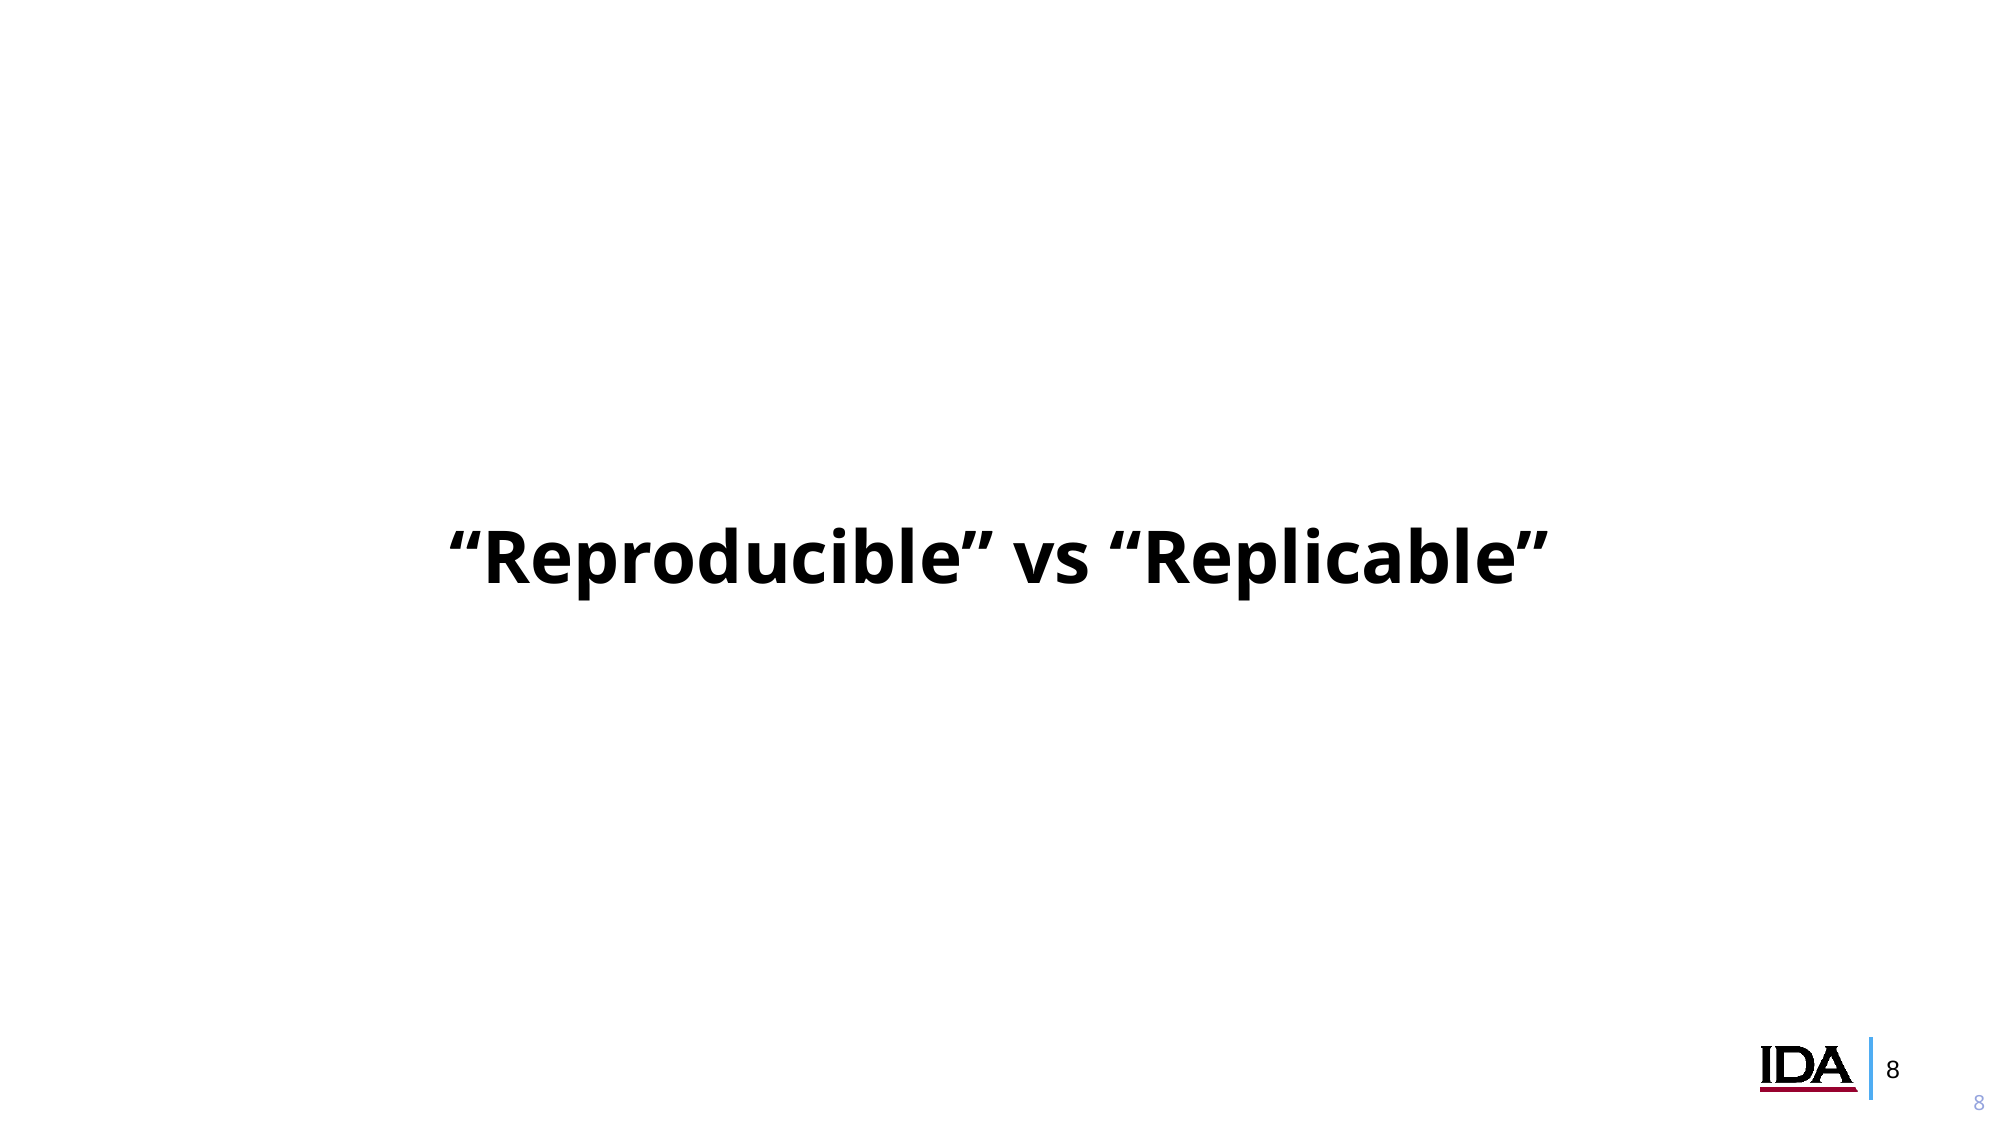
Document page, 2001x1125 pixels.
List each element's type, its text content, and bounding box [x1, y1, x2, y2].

picture [1760, 1046, 1858, 1092]
slide_number 7 [1866, 1065, 2000, 1125]
list “Reproducible” vs “Replicable” [287, 513, 1713, 608]
